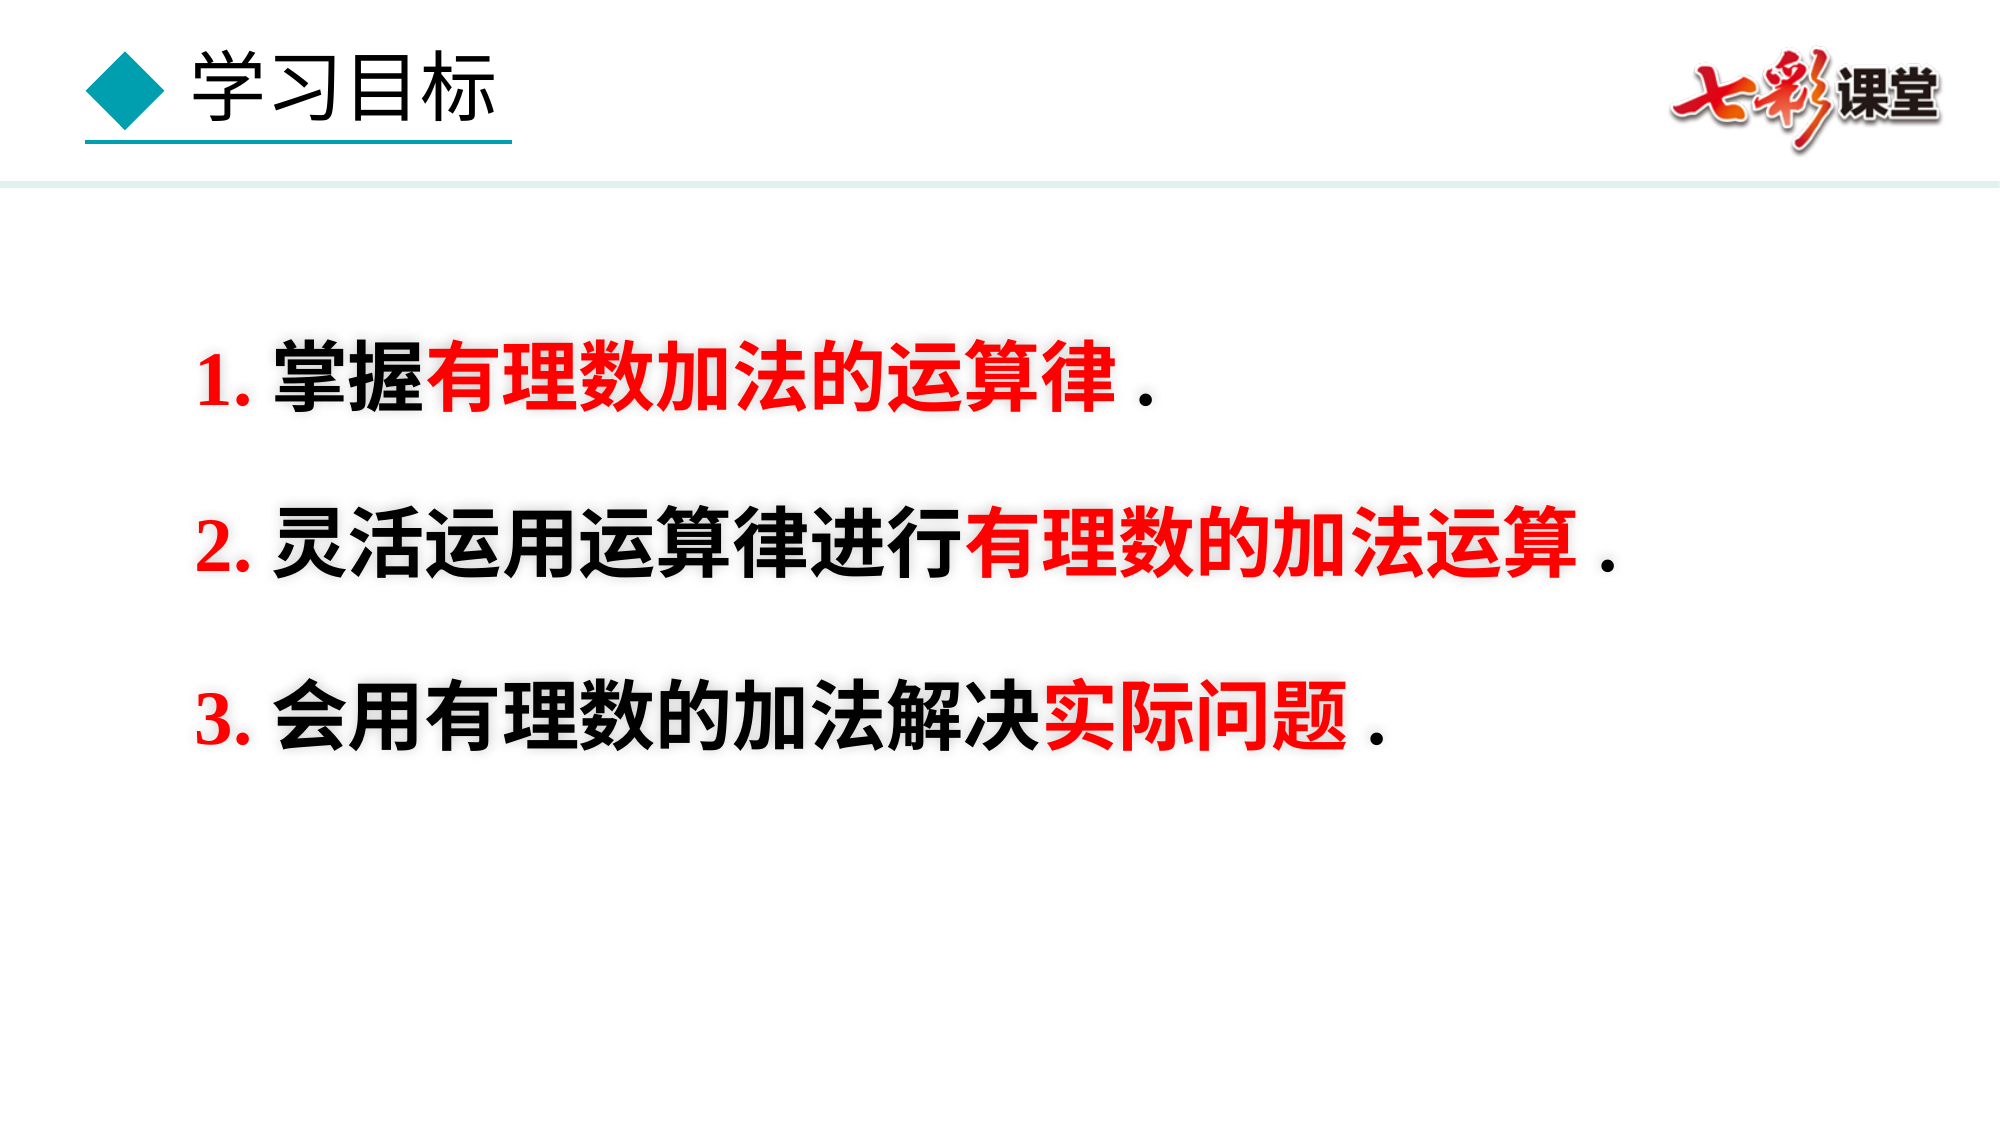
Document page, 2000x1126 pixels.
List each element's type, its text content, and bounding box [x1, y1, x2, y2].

text_box 3.会用有理数的加法解决实际问题. [174, 611, 1678, 787]
text_box 2.灵活运用运算律进行有理数的加法运算. [174, 438, 1678, 606]
text_box 1.掌握有理数加法的运算律. [174, 272, 1584, 433]
picture [1666, 42, 1948, 157]
